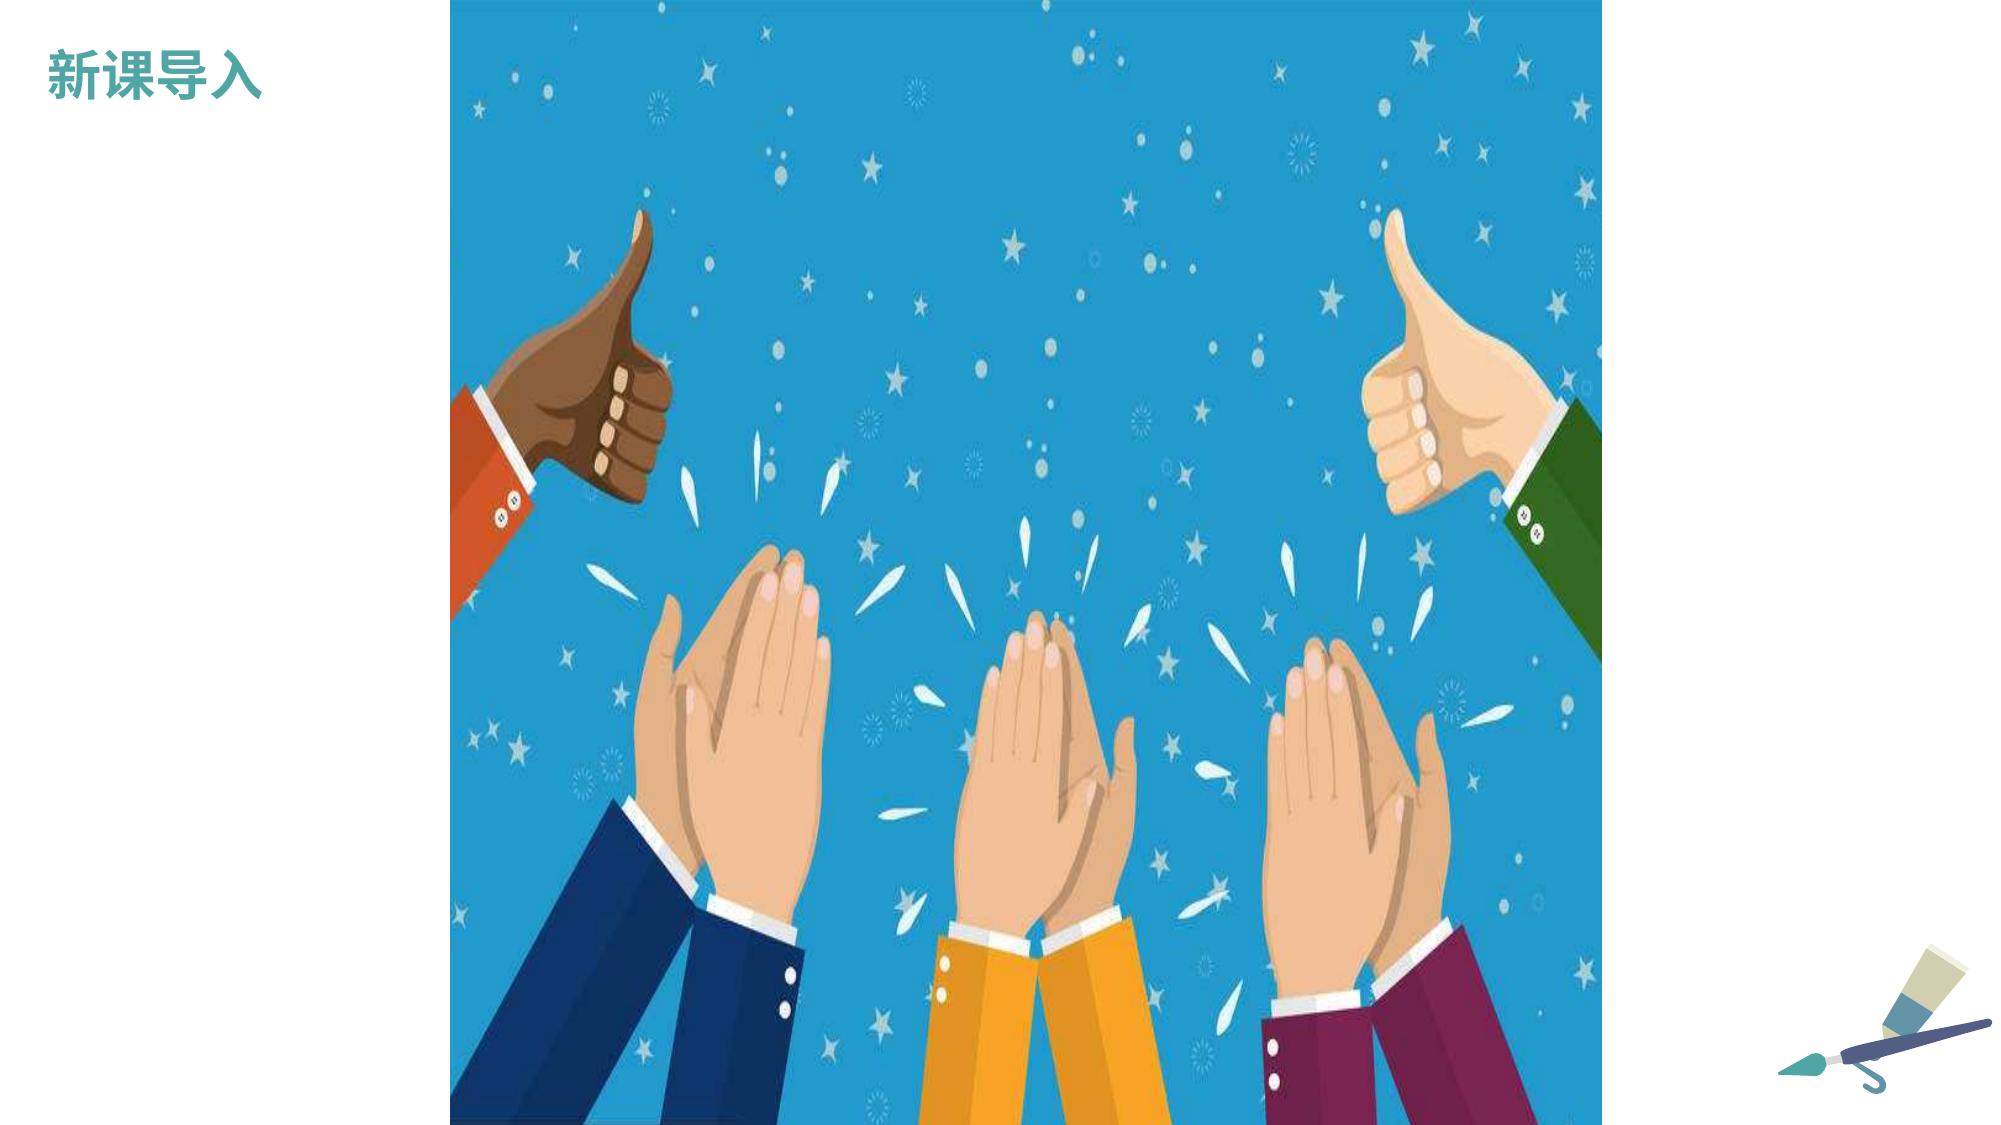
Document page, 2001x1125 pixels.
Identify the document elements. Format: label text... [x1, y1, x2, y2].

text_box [1811, 945, 1974, 1125]
text_box 新课导入 [32, 33, 347, 114]
picture [450, 0, 1602, 1125]
